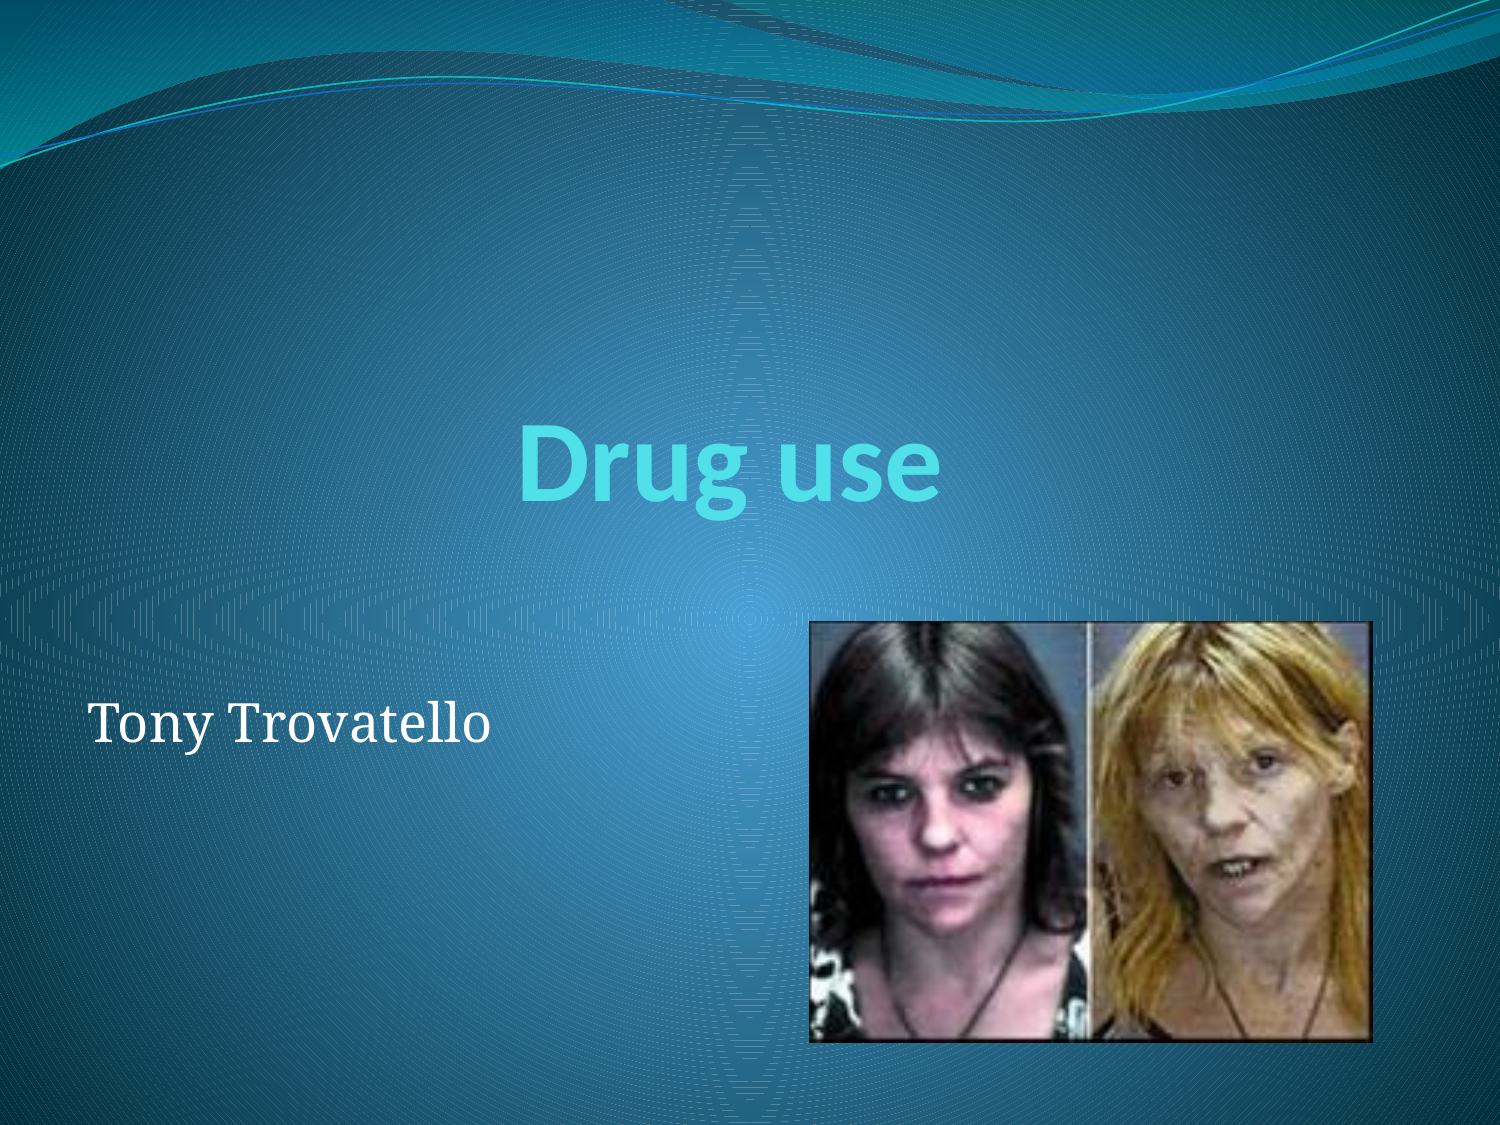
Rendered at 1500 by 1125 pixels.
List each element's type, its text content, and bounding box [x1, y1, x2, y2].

picture [808, 621, 1373, 1043]
title Drug use [87, 224, 1376, 525]
subtitle Tony Trovatello [87, 529, 1376, 818]
